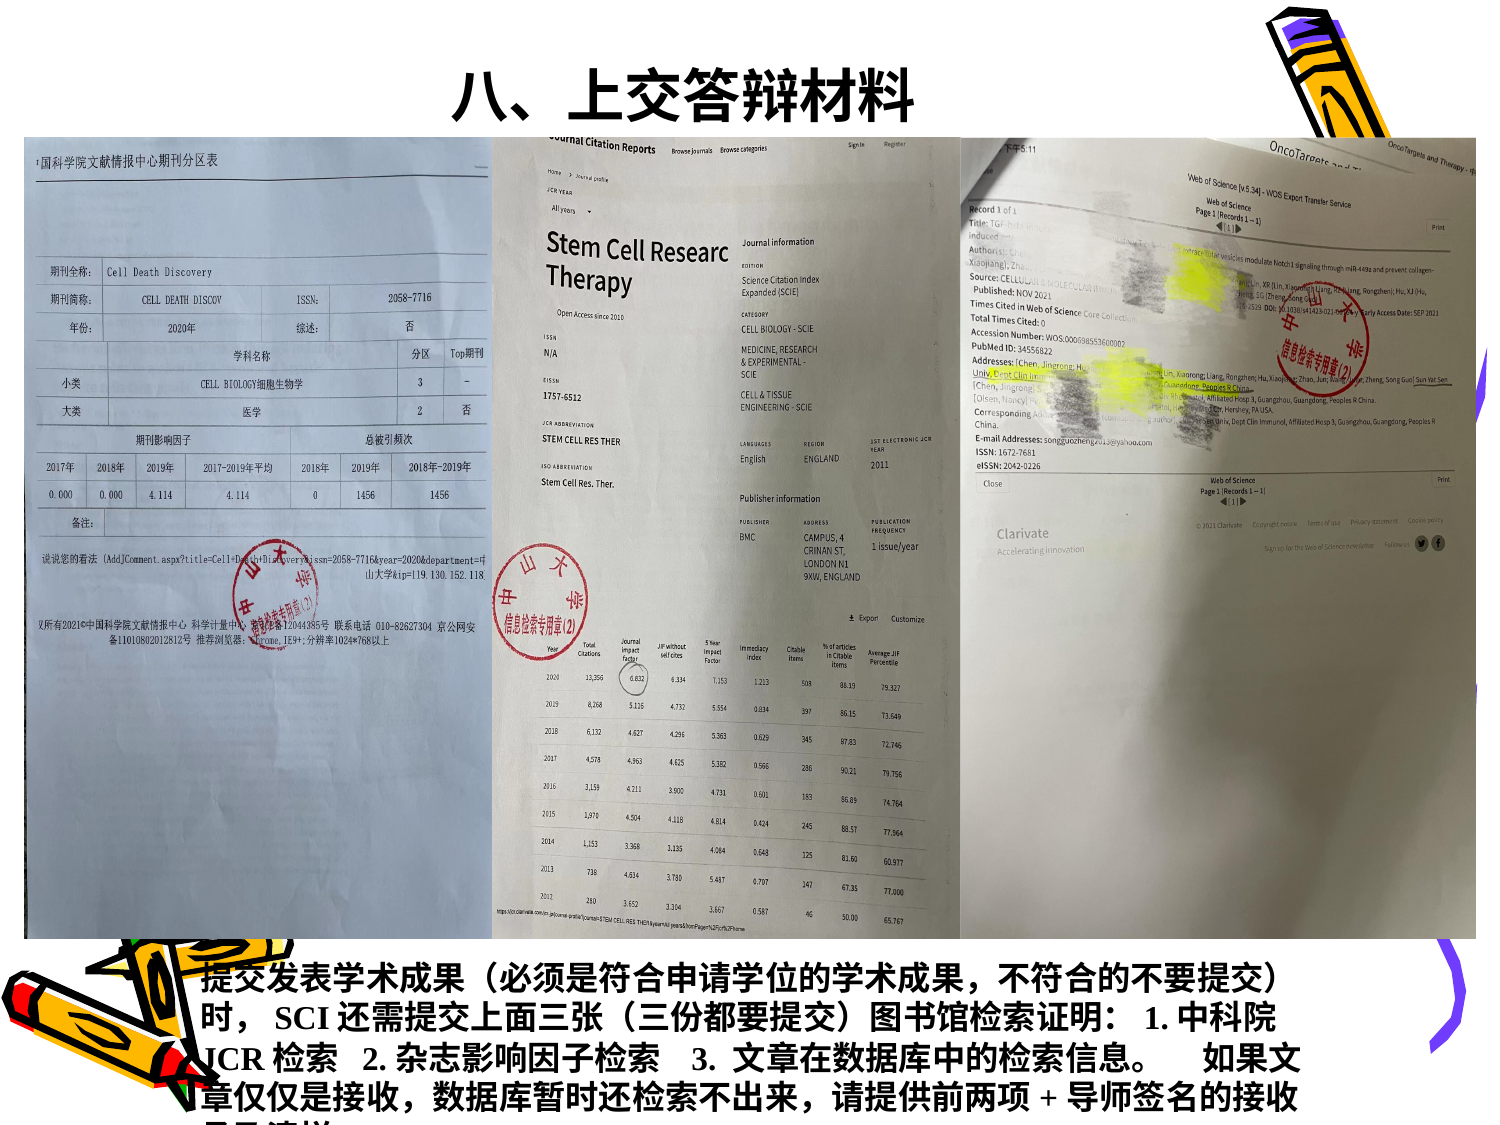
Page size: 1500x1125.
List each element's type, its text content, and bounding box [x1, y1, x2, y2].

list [24, 137, 490, 940]
text_box 提交发表学术成果（必须是符合申请学位的学术成果，不符合的不要提交）时，SCI还需提交上面三张（三份都要提交）图书馆检索证明：1.中科院JCR检索 2.杂志影响因子检索 3. 文章在数据库中的检索信息。 如果文章仅仅是接收，数据库暂时还检索不出来，请提供前两项+导师签名的接收函及清样。 [185, 949, 1342, 1125]
title 八、上交答辩材料 [119, 0, 1247, 138]
picture [491, 137, 1500, 940]
